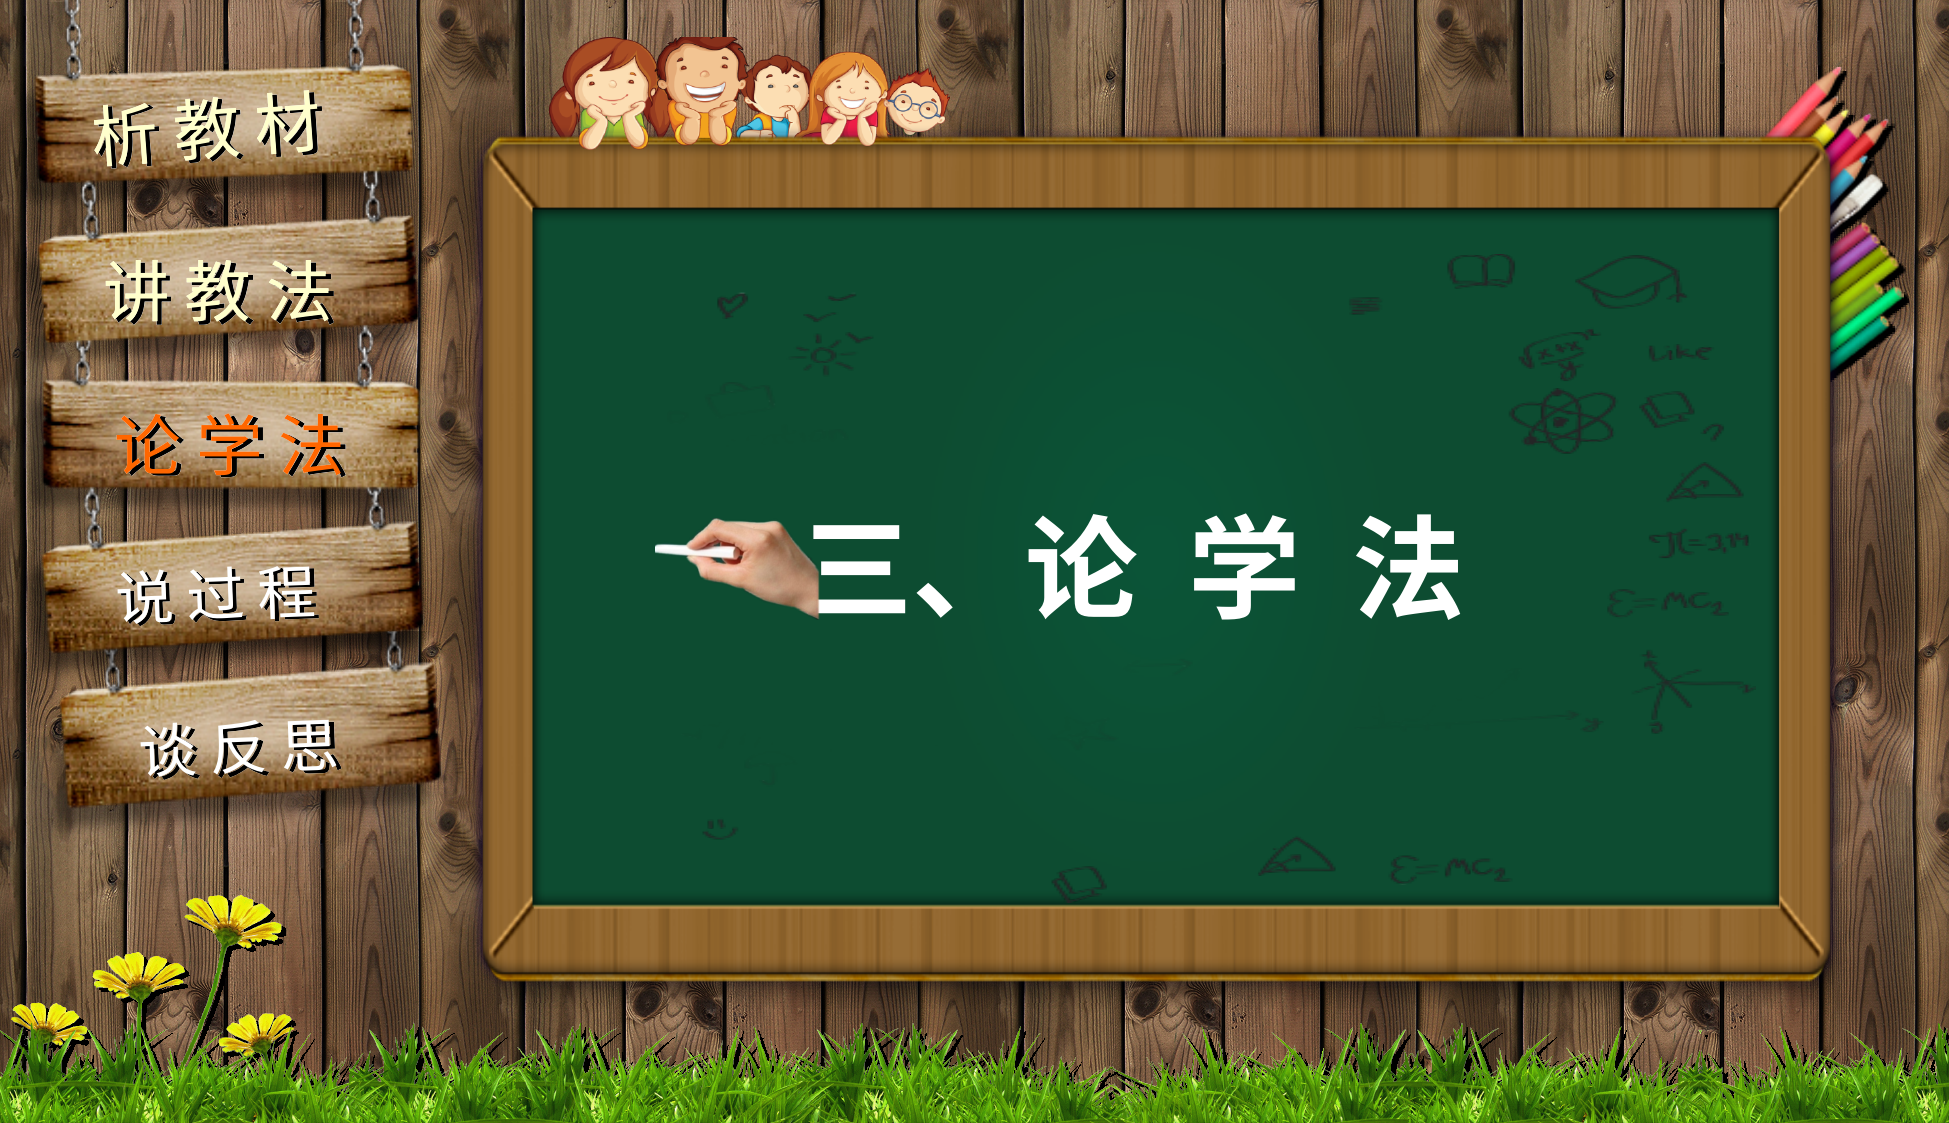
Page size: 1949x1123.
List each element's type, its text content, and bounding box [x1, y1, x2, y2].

text_box 讲 教 法 [88, 242, 420, 337]
picture [0, 0, 1949, 1123]
text_box 论 学 法 [100, 396, 432, 491]
text_box 三、论 学 法 [785, 490, 1660, 641]
text_box 析 教 材 [73, 65, 411, 184]
